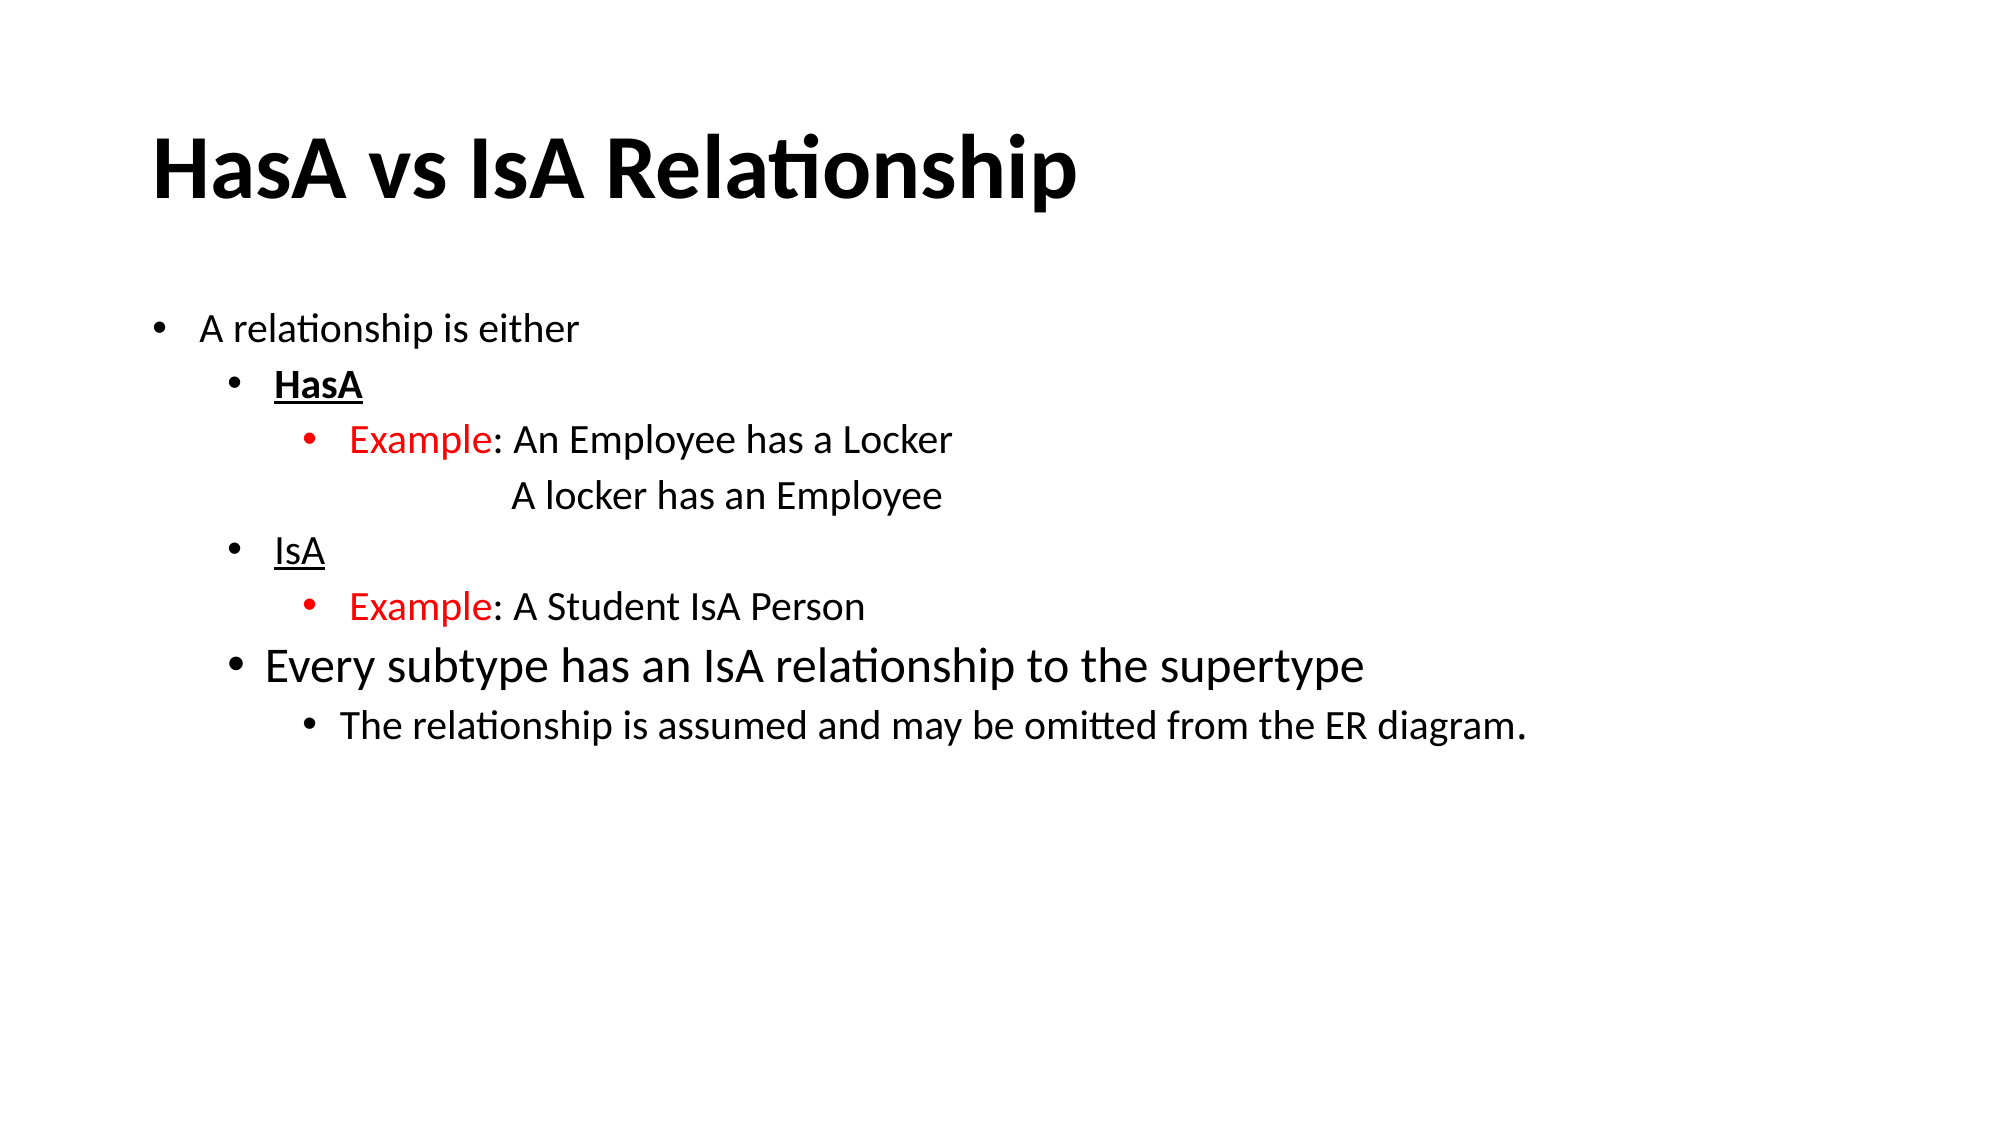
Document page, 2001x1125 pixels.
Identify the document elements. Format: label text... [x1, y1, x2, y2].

title HasA vs IsA Relationship [137, 59, 1863, 278]
list A relationship is either HasA Example: An Employee has a Locker A locker has an Employee IsA Example: A Student IsA Person Every subtype has an IsA relationship to the supertype The relationship is assumed and may be omitted from the ER diagram. [137, 299, 1863, 1014]
